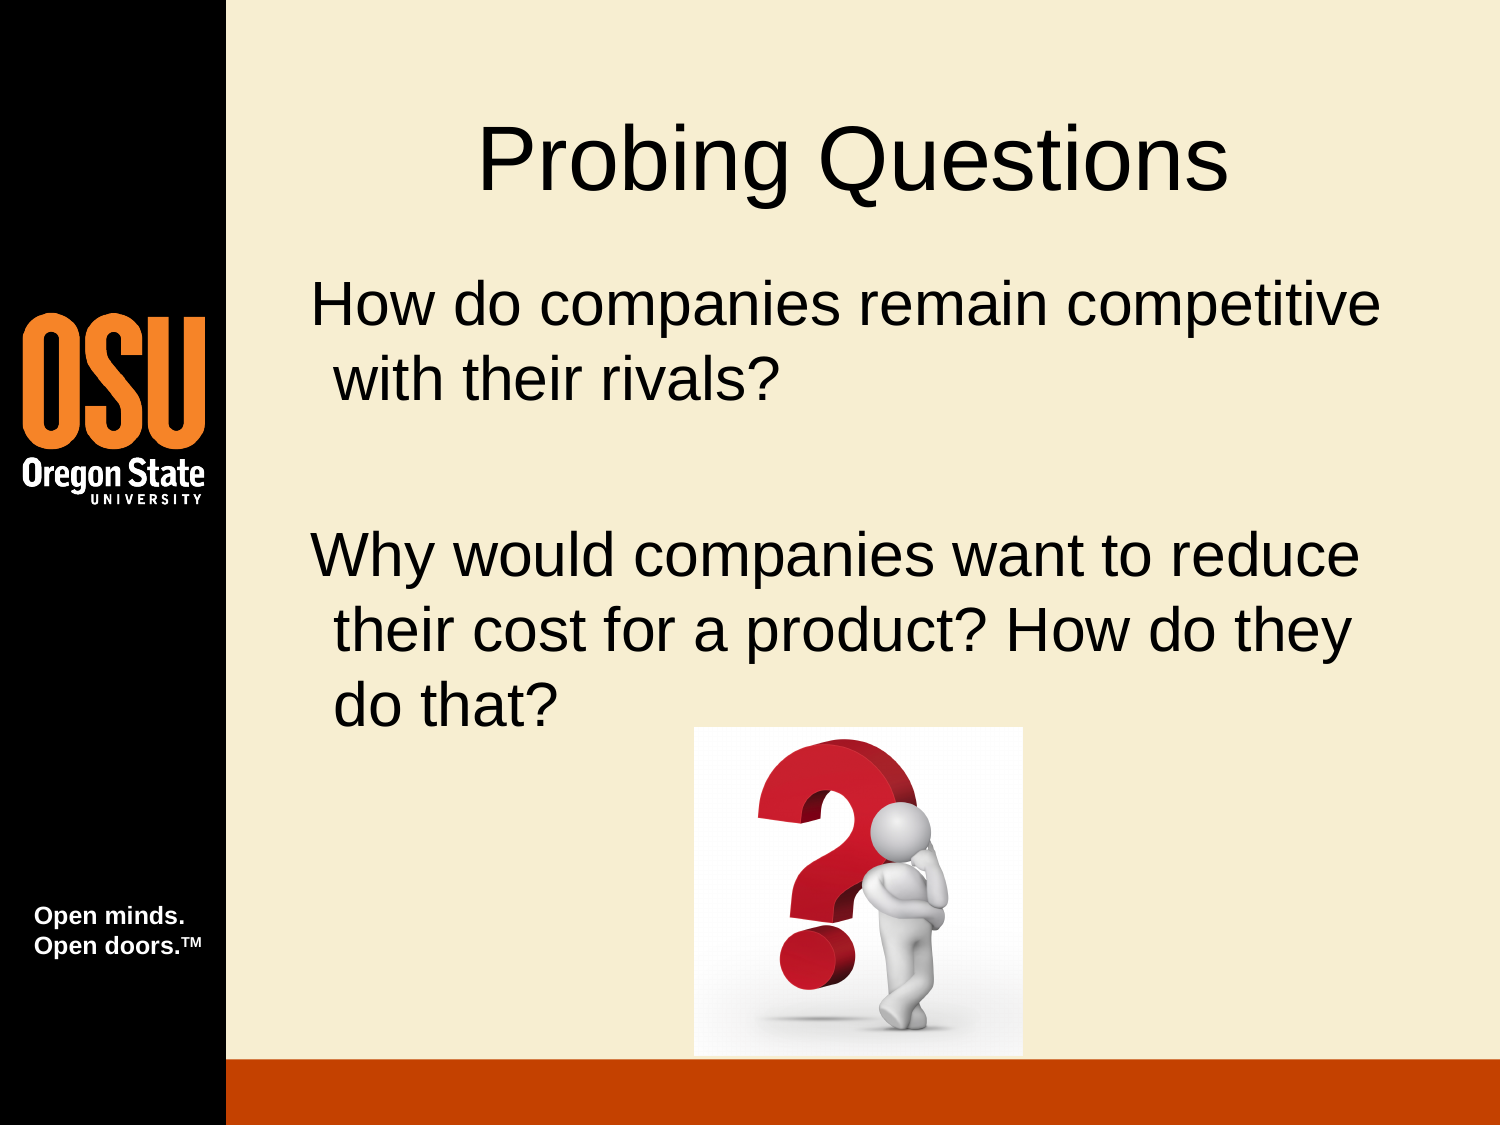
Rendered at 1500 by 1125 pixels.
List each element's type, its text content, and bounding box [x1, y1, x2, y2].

picture [694, 727, 1023, 1056]
picture [7, 297, 219, 524]
list How do companies remain competitive with their rivals? Why would companies want to reduce their cost for a product? How do they do that? [262, 247, 1455, 967]
title Probing Questions [243, 60, 1465, 248]
